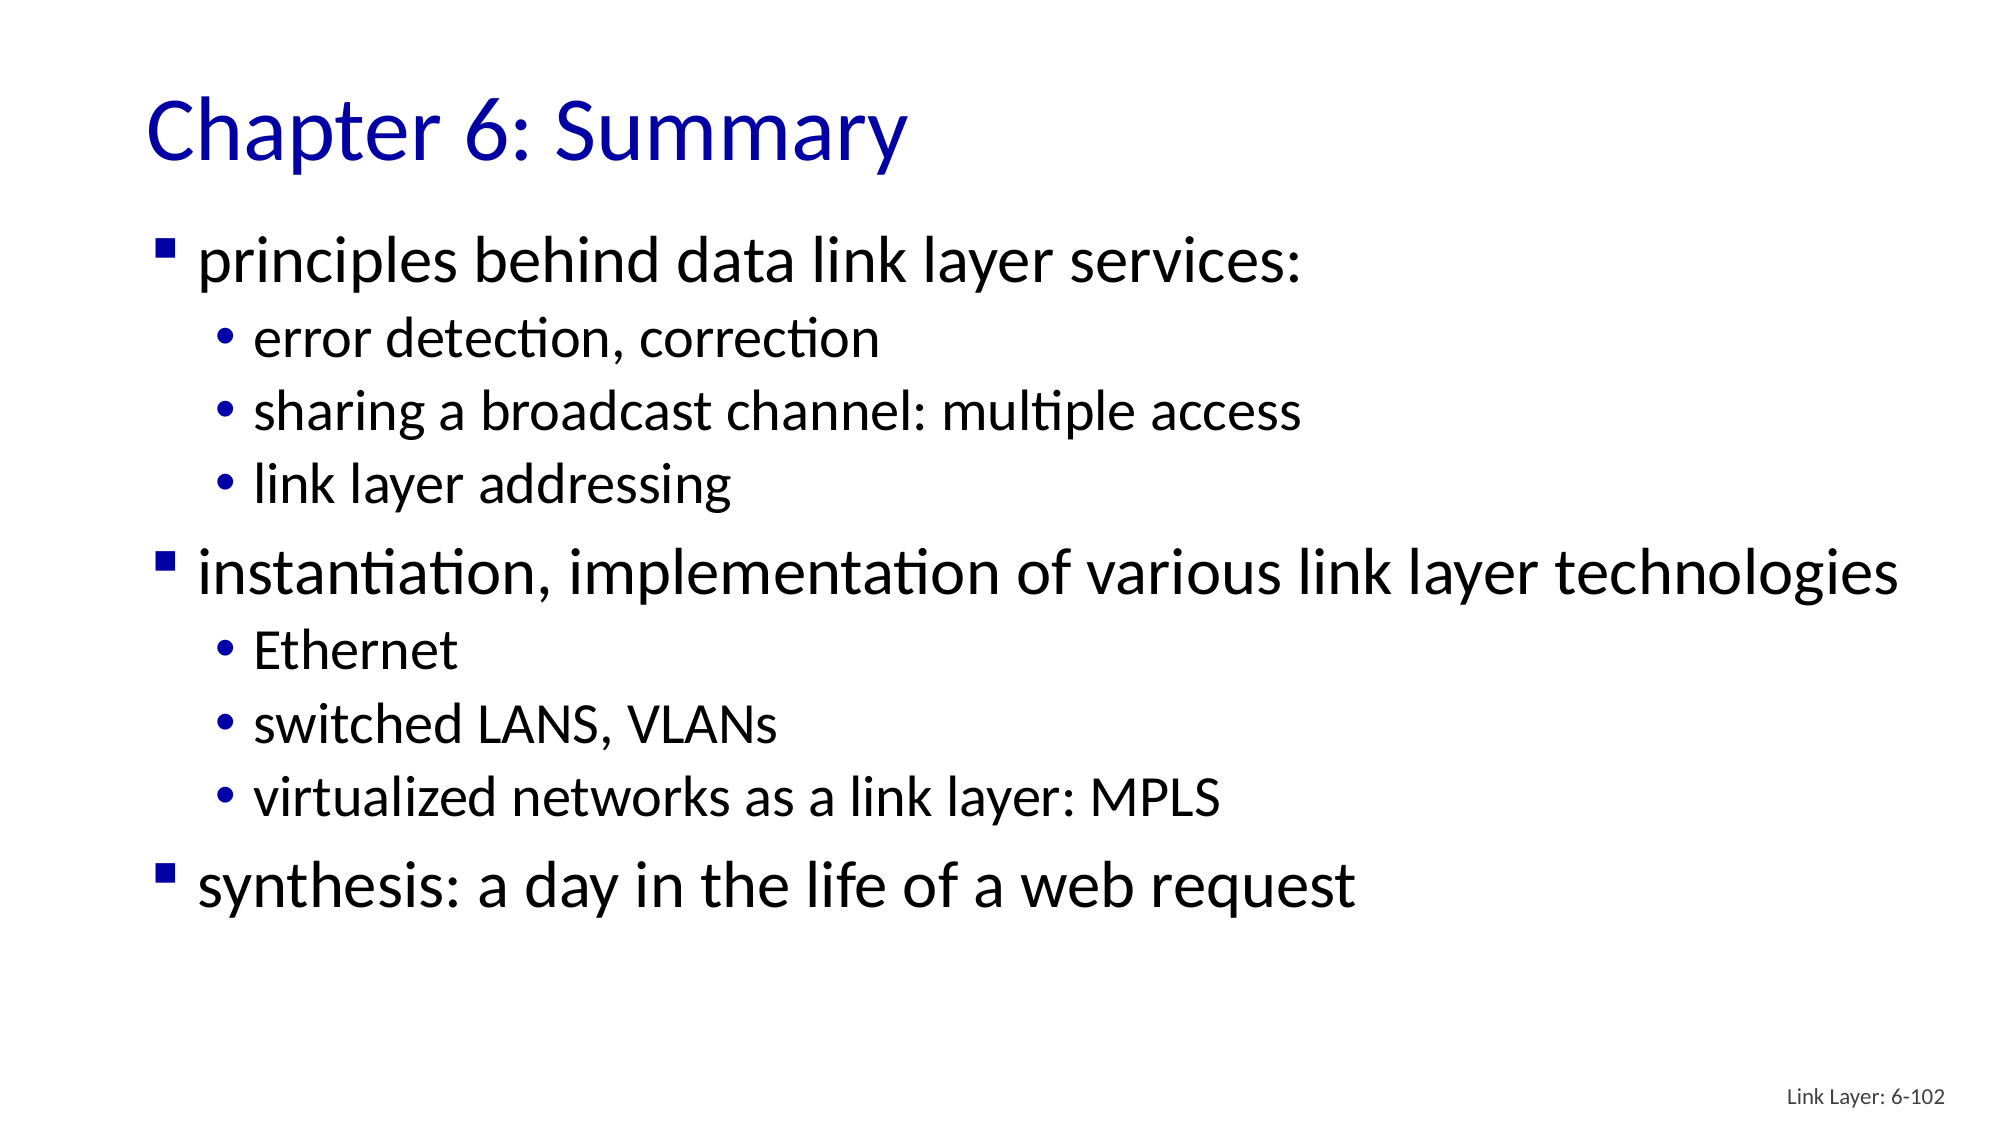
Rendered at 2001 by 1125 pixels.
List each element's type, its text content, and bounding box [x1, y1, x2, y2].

text_box principles behind data link layer services: error detection, correction sharing a broadcast channel: multiple access link layer addressing instantiation, implementation of various link layer technologies Ethernet switched LANS, VLANs virtualized networks as a link layer: MPLS synthesis: a day in the life of a web request [124, 217, 2000, 980]
slide_number Link Layer: 6-102 [1510, 1065, 1961, 1125]
title Chapter 6: Summary [131, 57, 1857, 205]
